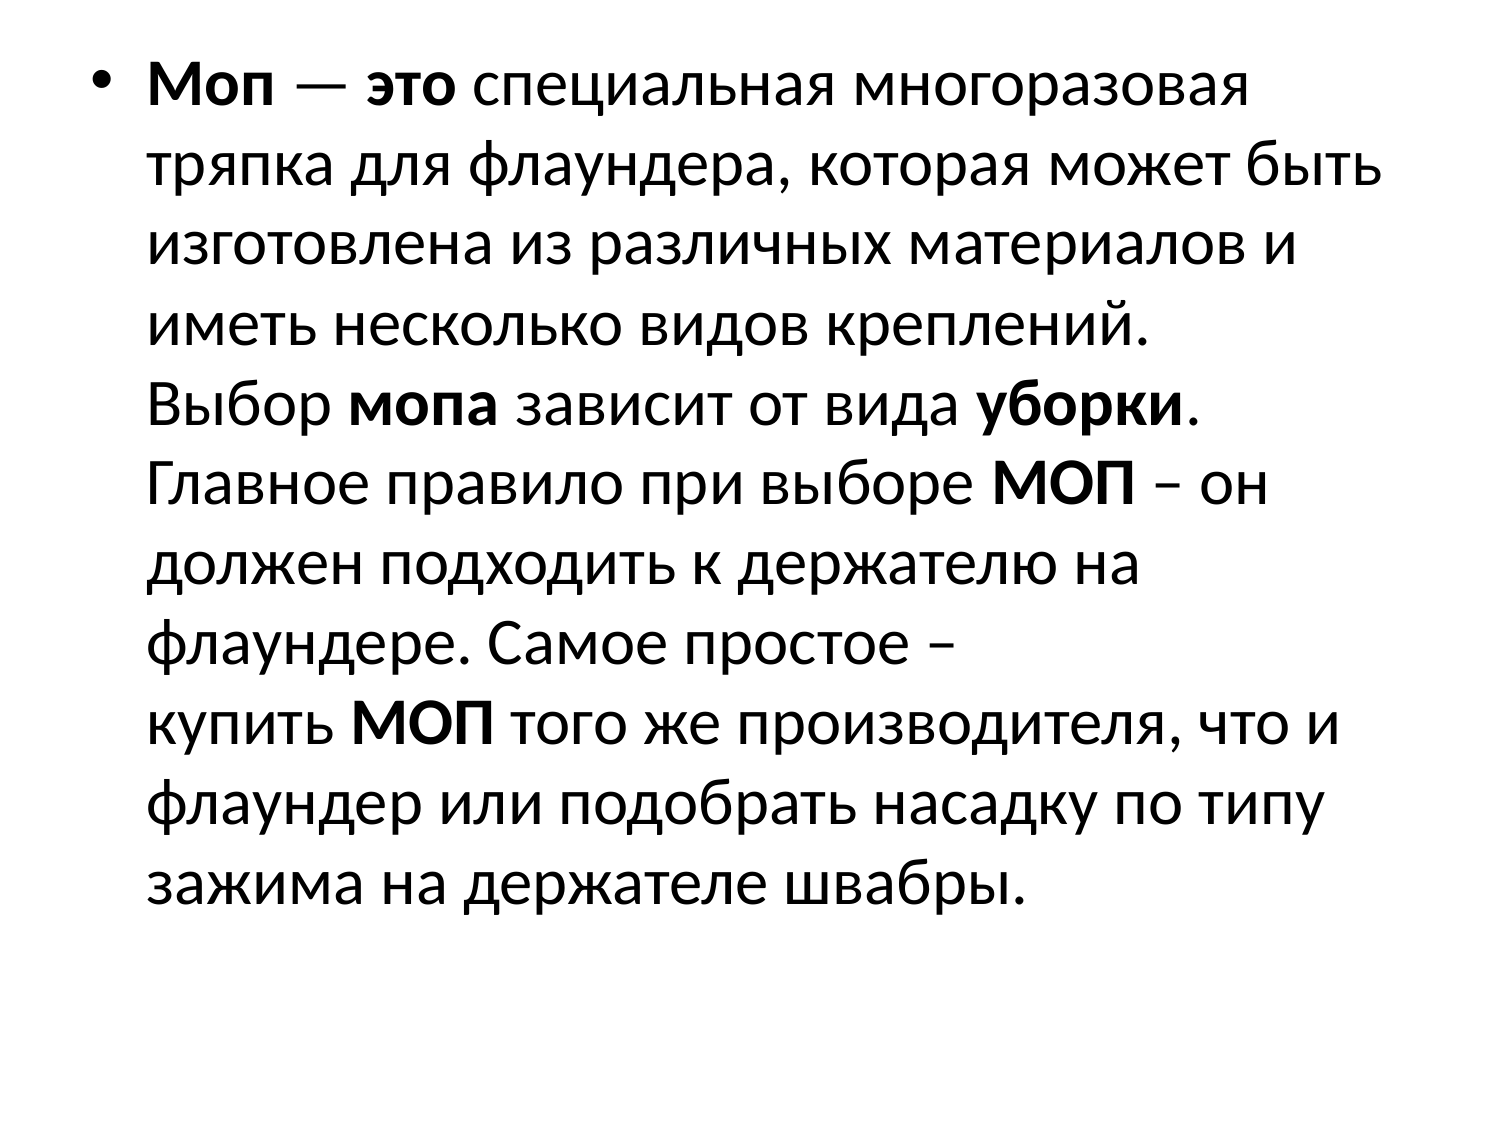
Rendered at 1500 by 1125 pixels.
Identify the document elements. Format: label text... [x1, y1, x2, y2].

list Моп — это специальная многоразовая тряпка для флаундера, которая может быть изготовлена из различных материалов и иметь несколько видов креплений. Выбор мопа зависит от вида уборки. Главное правило при выборе МОП – он должен подходить к держателю на флаундере. Самое простое – купить МОП того же производителя, что и флаундер или подобрать насадку по типу зажима на держателе швабры. [75, 30, 1425, 1005]
